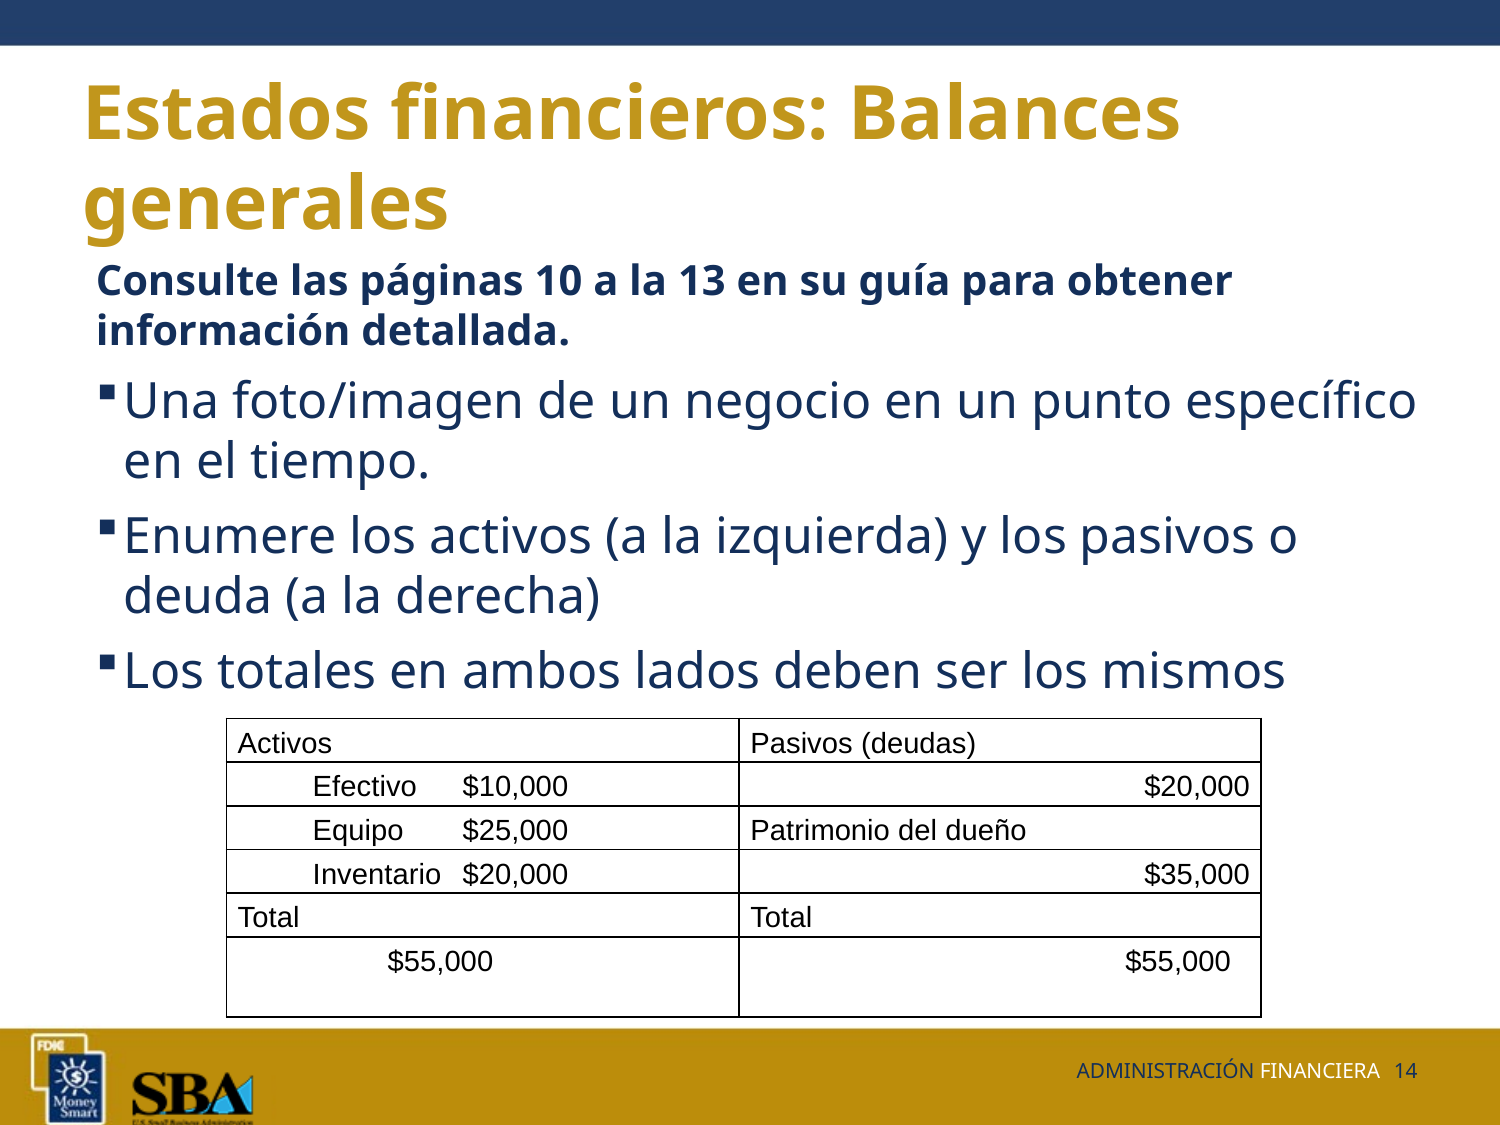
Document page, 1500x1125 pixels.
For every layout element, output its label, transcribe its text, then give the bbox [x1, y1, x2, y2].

table_header Pasivos (deudas) [740, 719, 1260, 761]
table_cell $55,000 [227, 938, 738, 1016]
table_cell $55,000 [740, 938, 1260, 1016]
table_cell Total [740, 894, 1260, 936]
table_cell Inventario $20,000 [227, 850, 738, 892]
table_cell Patrimonio del dueño [740, 807, 1260, 849]
table_cell Equipo $25,000 [227, 807, 738, 849]
table_header Activos [227, 719, 738, 761]
title Estados financieros: Balances generales [75, 57, 1441, 158]
table_cell Efectivo $10,000 [227, 763, 738, 805]
table_cell $20,000 [740, 763, 1260, 805]
list Consulte las páginas 10 a la 13 en su guía para obtener información detallada. Una foto/imagen de un negocio en un punto específico en el tiempo. Enumere los activos (a la izquierda) y los pasivos o deuda (a la derecha) Los totales en ambos lados deben ser los mismos [88, 246, 1460, 700]
picture [0, 0, 1500, 1125]
table_cell Total [227, 894, 738, 936]
table_cell $35,000 [740, 850, 1260, 892]
